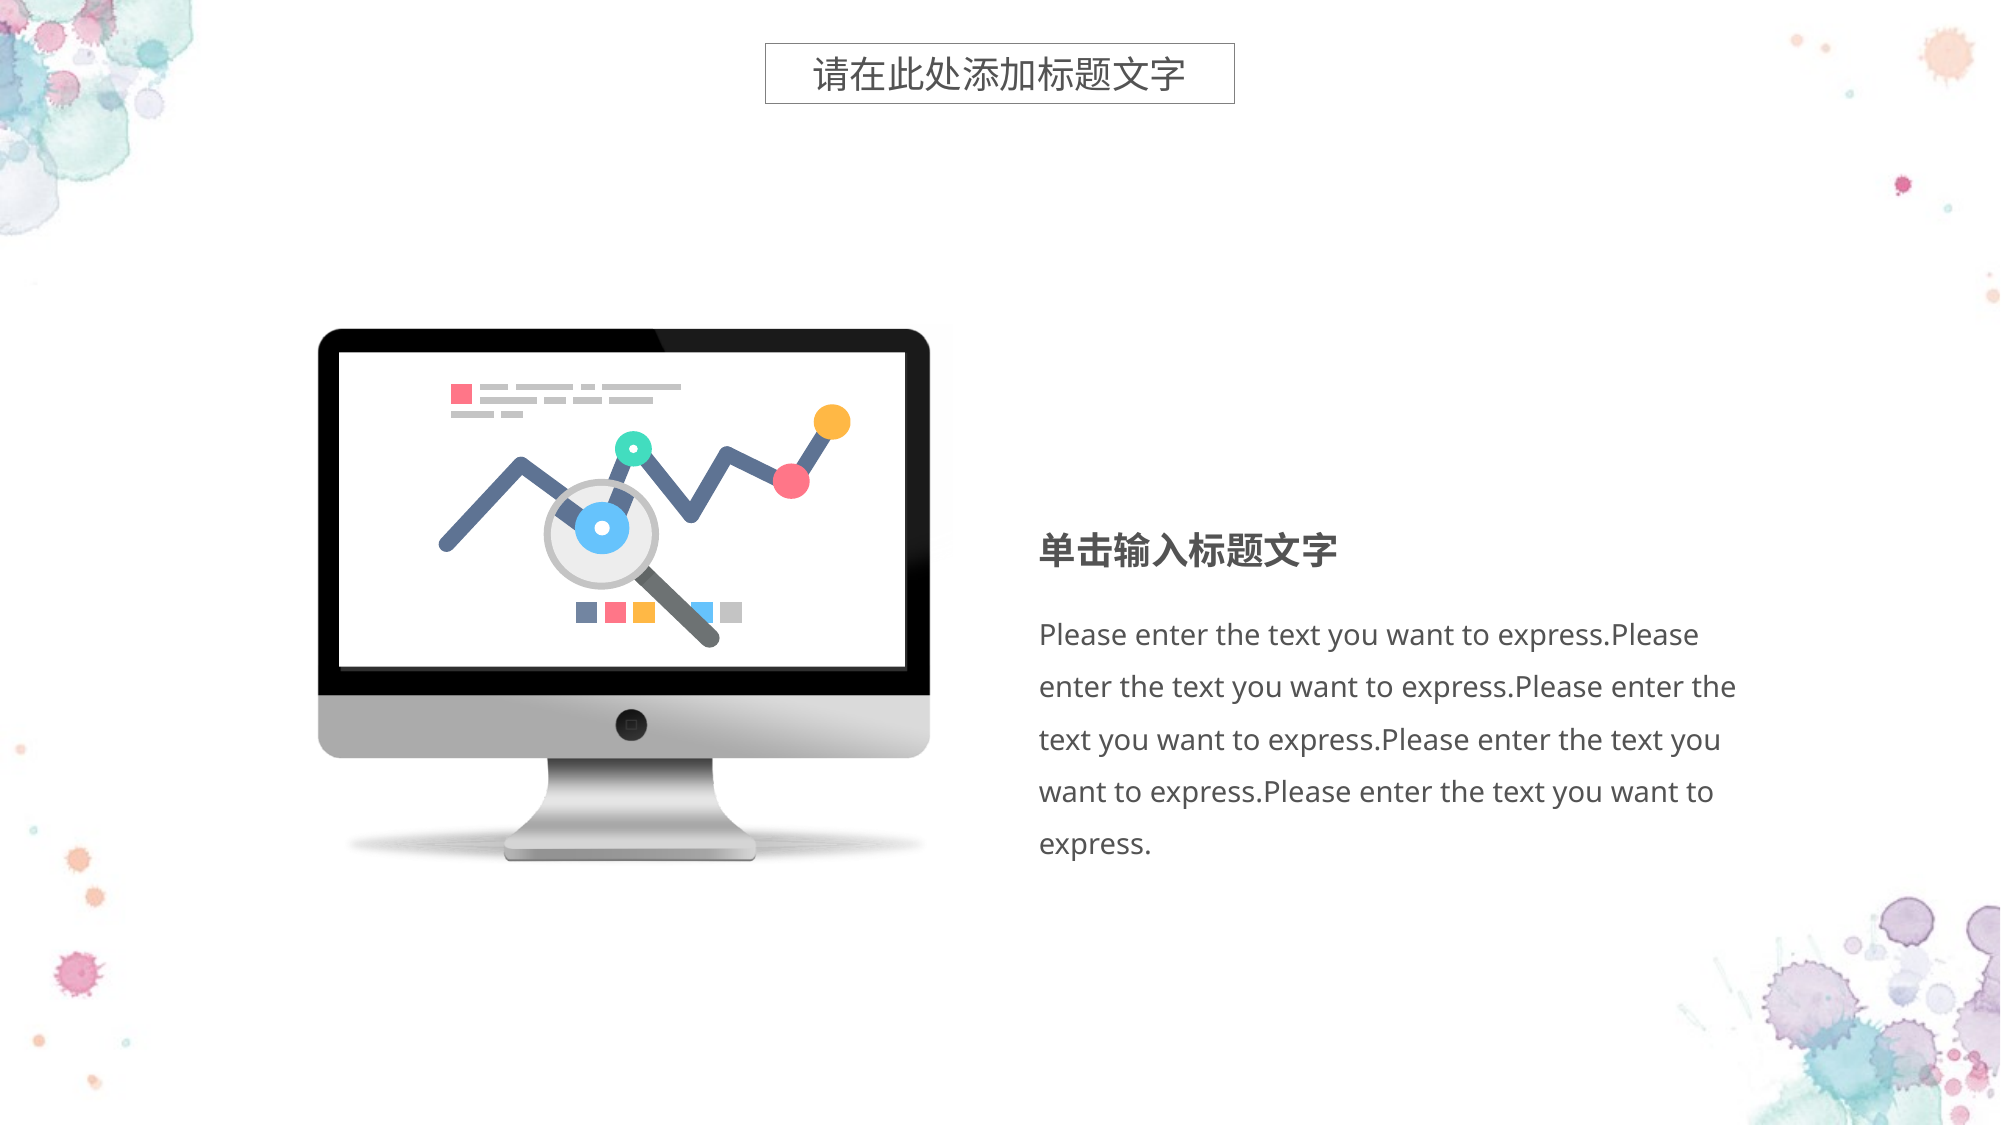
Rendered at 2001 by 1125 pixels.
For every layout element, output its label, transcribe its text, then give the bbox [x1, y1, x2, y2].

text_box 单击输入标题文字 [1023, 519, 1459, 579]
picture [0, 0, 2001, 1125]
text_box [273, 324, 966, 872]
text_box Please enter the text you want to express.Please enter the text you want to express.Please enter the text you want to express.Please enter the text you want to express.Please enter the text you want to express. [1023, 591, 1778, 868]
text_box 请在此处添加标题文字 [765, 43, 1235, 104]
